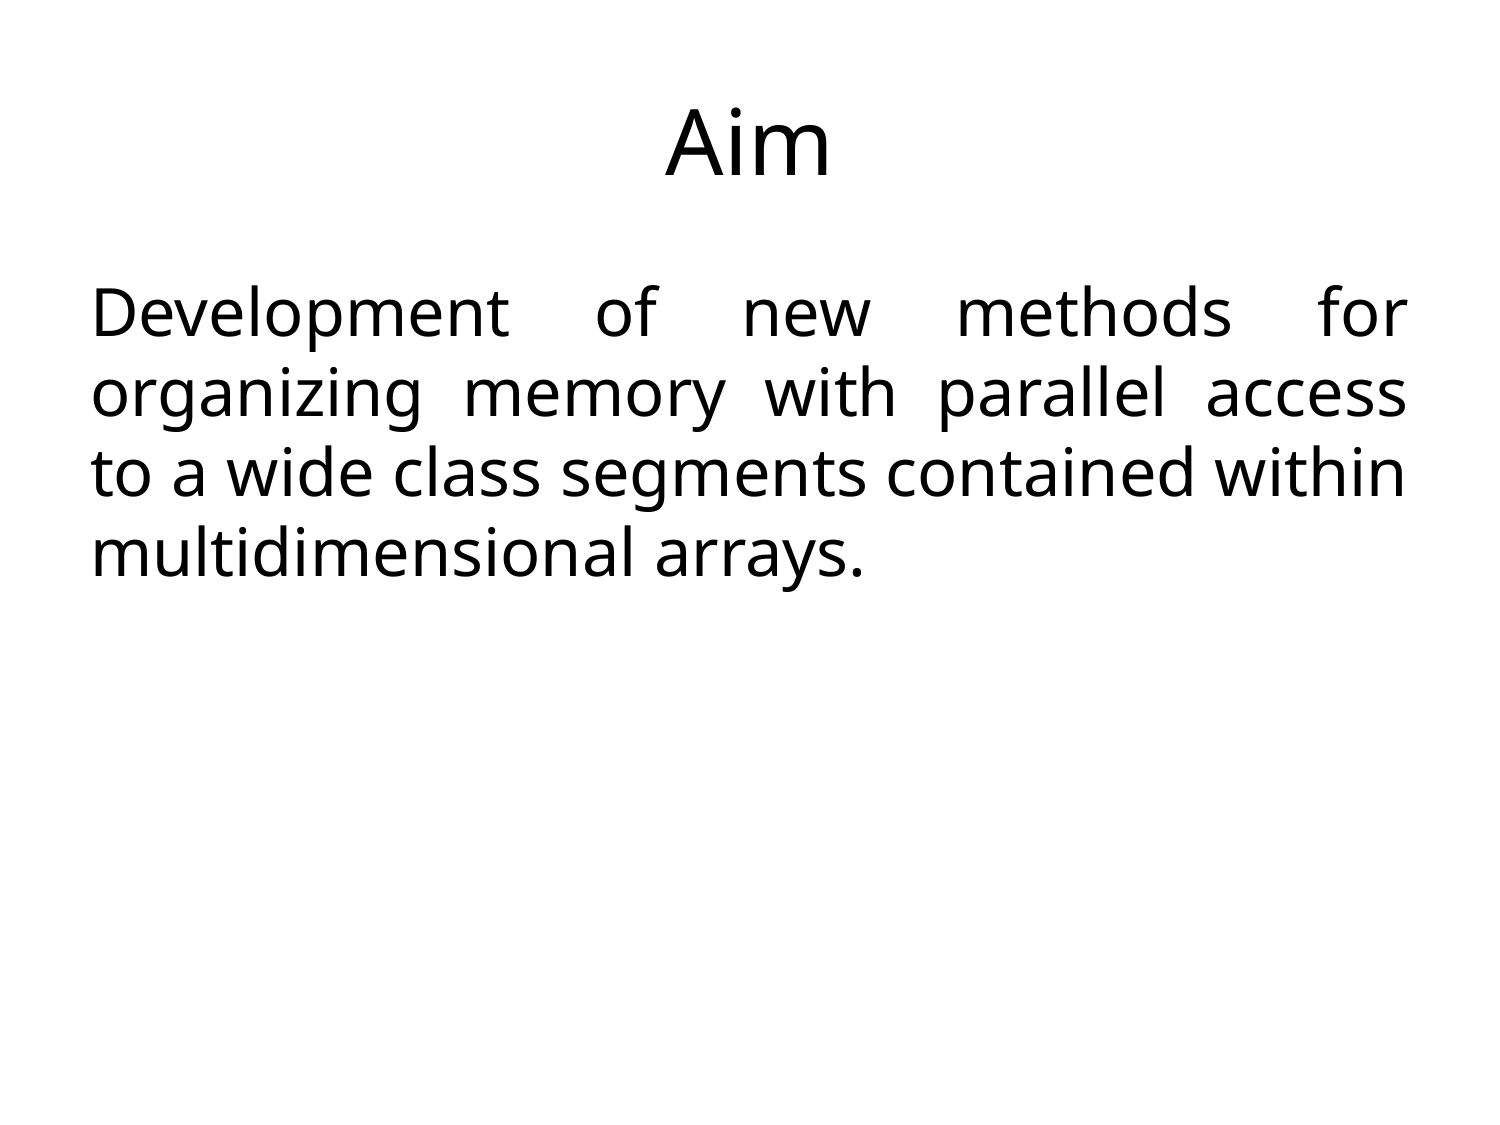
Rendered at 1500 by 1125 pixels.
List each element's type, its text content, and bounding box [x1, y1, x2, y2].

list Development of new methods for organizing memory with parallel access to a wide class segments contained within multidimensional arrays. [75, 262, 1425, 1005]
title Aim [75, 45, 1425, 233]
